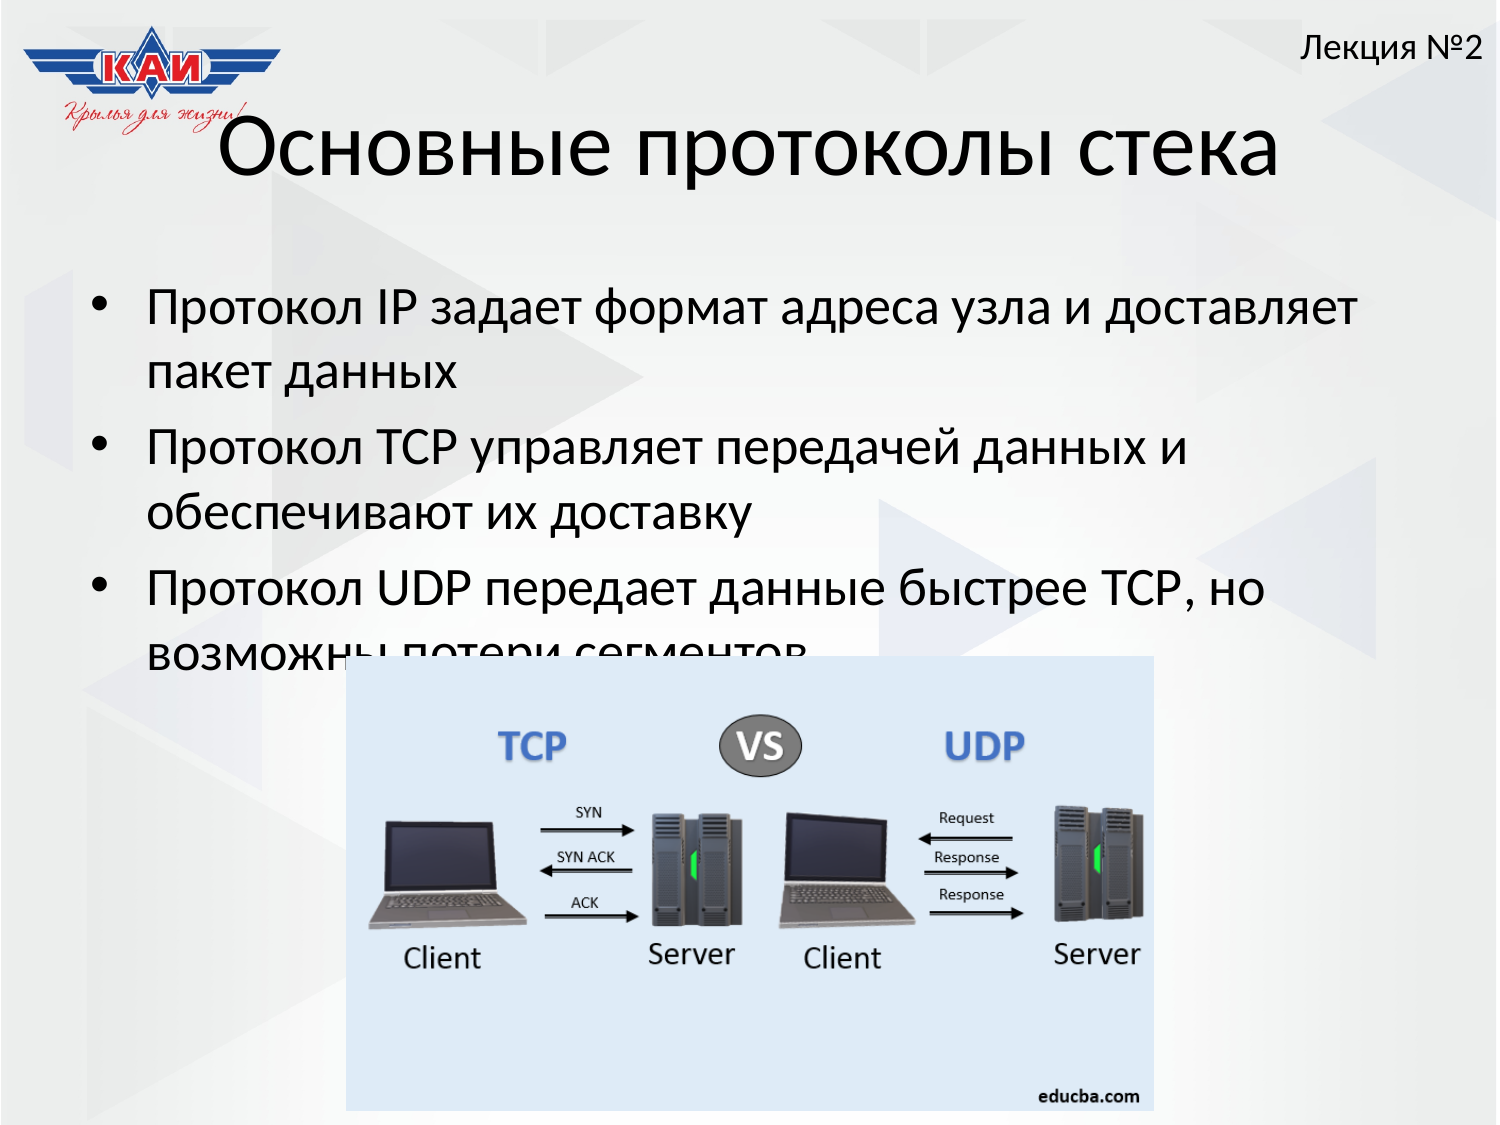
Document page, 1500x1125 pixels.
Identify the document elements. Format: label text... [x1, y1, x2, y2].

list Протокол IP задает формат адреса узла и доставляет пакет данных Протокол TCP управляет передачей данных и обеспечивают их доставку Протокол UDP передает данные быстрее TCP, но возможны потери сегментов [75, 262, 1425, 693]
picture [0, 0, 1500, 1125]
text_box Лекция №2 [1285, 14, 1499, 75]
title Основные протоколы стека [75, 45, 1425, 233]
